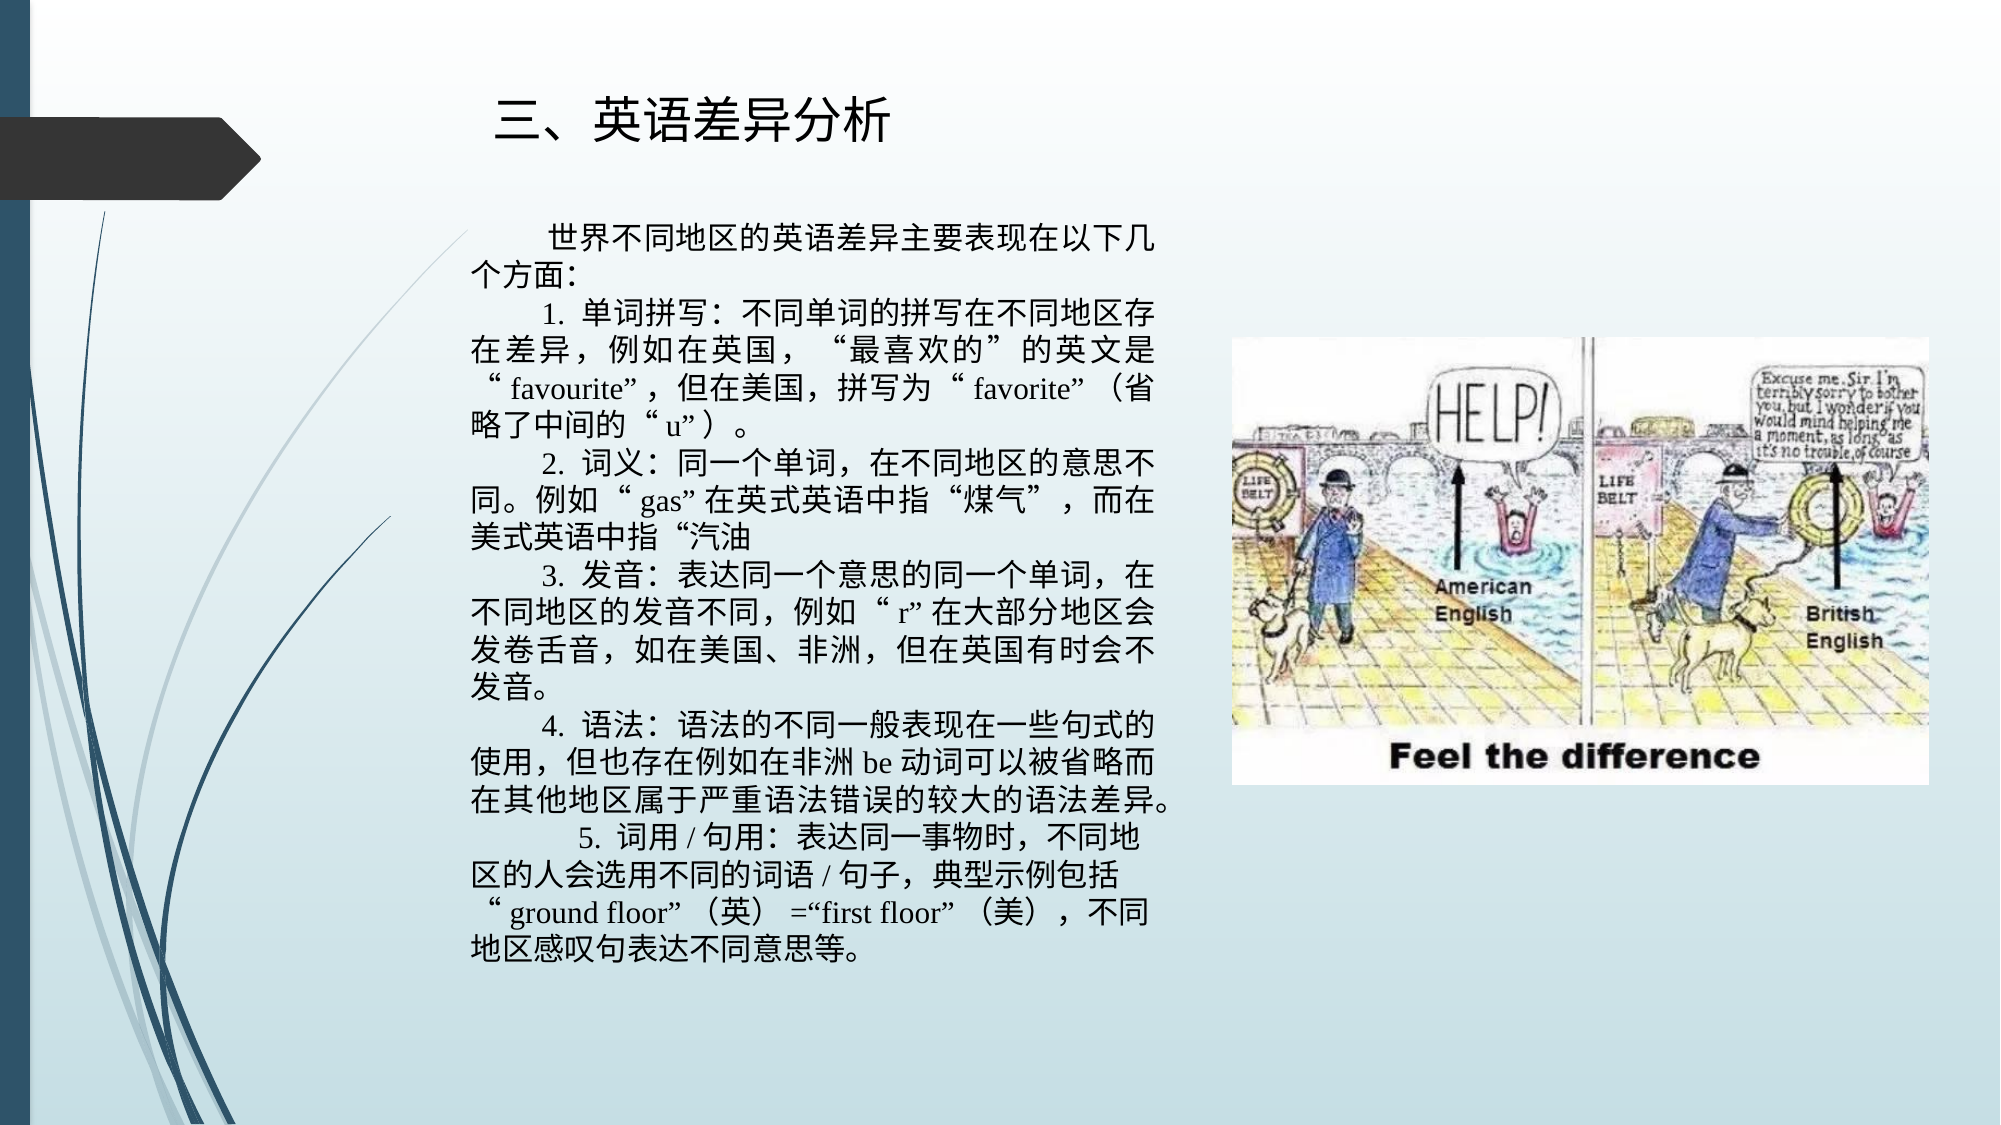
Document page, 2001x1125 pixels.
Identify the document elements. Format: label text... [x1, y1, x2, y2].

text_box 世界不同地区的英语差异主要表现在以下几个方面： 1. 单词拼写：不同单词的拼写在不同地区存在差异，例如在英国，“最喜欢的”的英文是 “favourite”，但在美国，拼写为“favorite”（省略了中间的“u”）。 2. 词义：同一个单词，在不同地区的意思不同。例如“gas”在英式英语中指“煤气”，而在美式英语中指“汽油 3. 发音：表达同一个意思的同一个单词，在不同地区的发音不同，例如“r”在大部分地区会发卷舌音，如在美国、非洲，但在英国有时会不发音。 4. 语法：语法的不同一般表现在一些句式的使用，但也存在例如在非洲be动词可以被省略而在其他地区属于严重语法错误的较大的语法差异。 5. 词用/句用：表达同一事物时，不同地区的人会选用不同的词语/句子，典型示例包括“ground floor”（英）=“first floor”（美），不同地区感叹句表达不同意思等。 [456, 210, 1171, 975]
picture [1232, 337, 1929, 785]
text_box 三、英语差异分析 [477, 81, 1187, 156]
